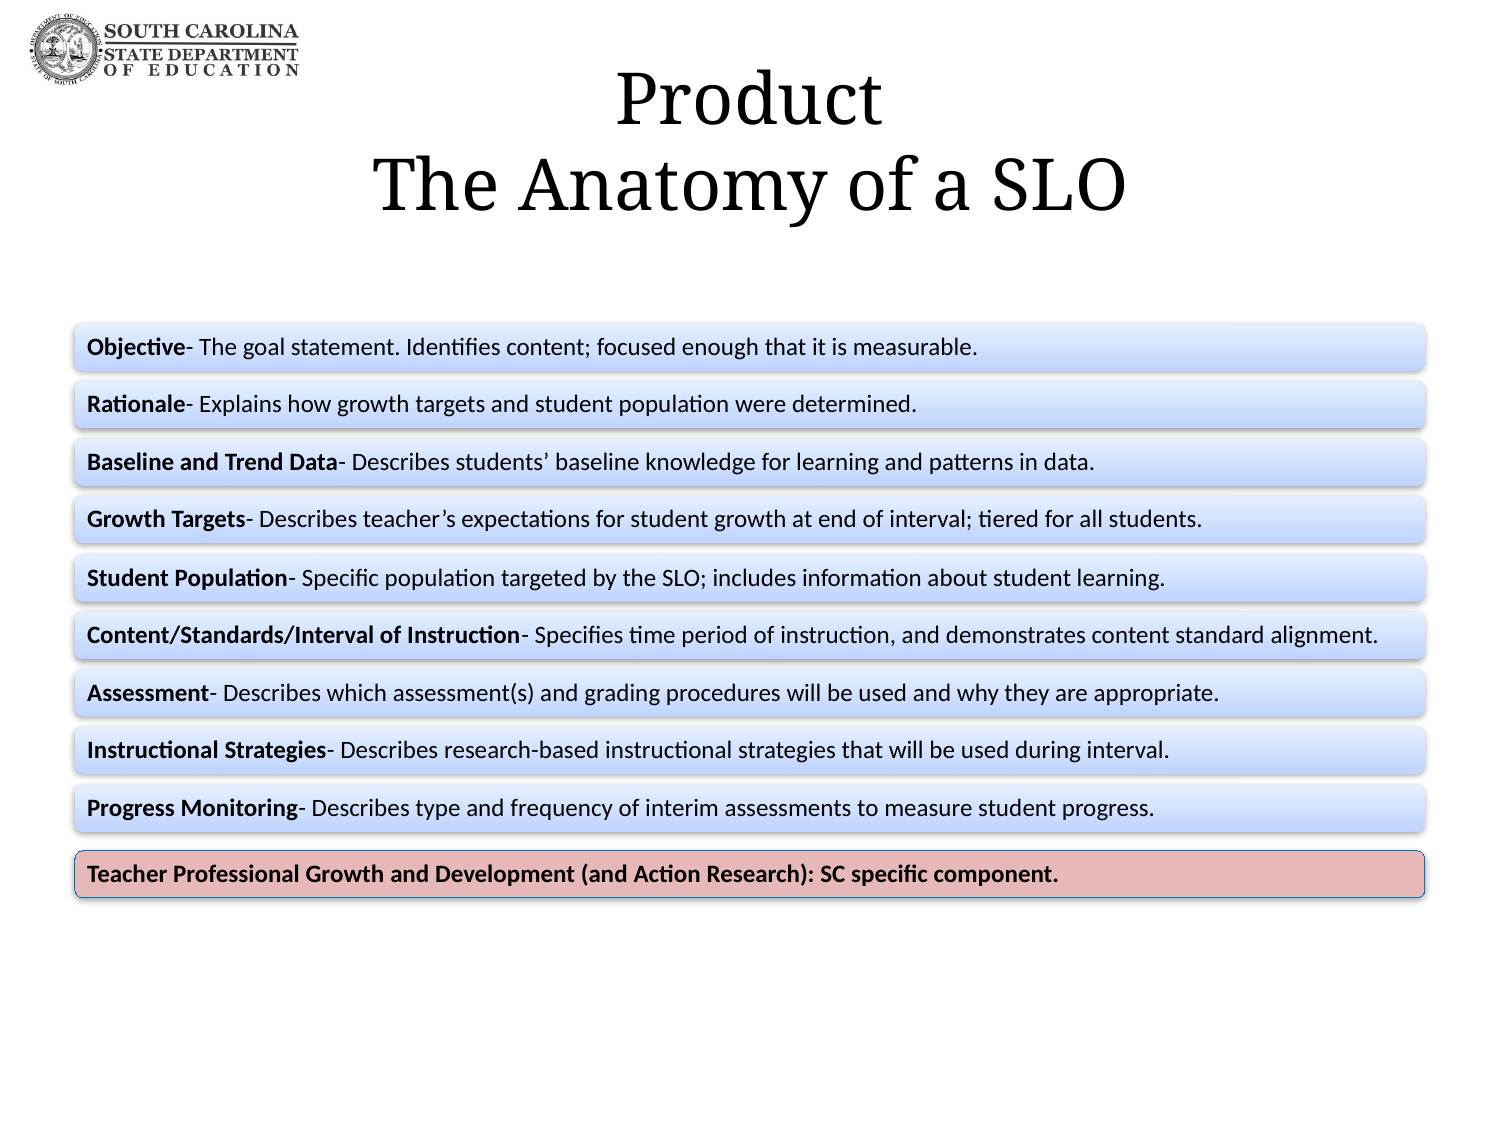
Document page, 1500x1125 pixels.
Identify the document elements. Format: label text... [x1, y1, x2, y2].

title Product The Anatomy of a SLO [75, 45, 1425, 233]
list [74, 262, 1426, 1076]
picture [24, 12, 313, 90]
